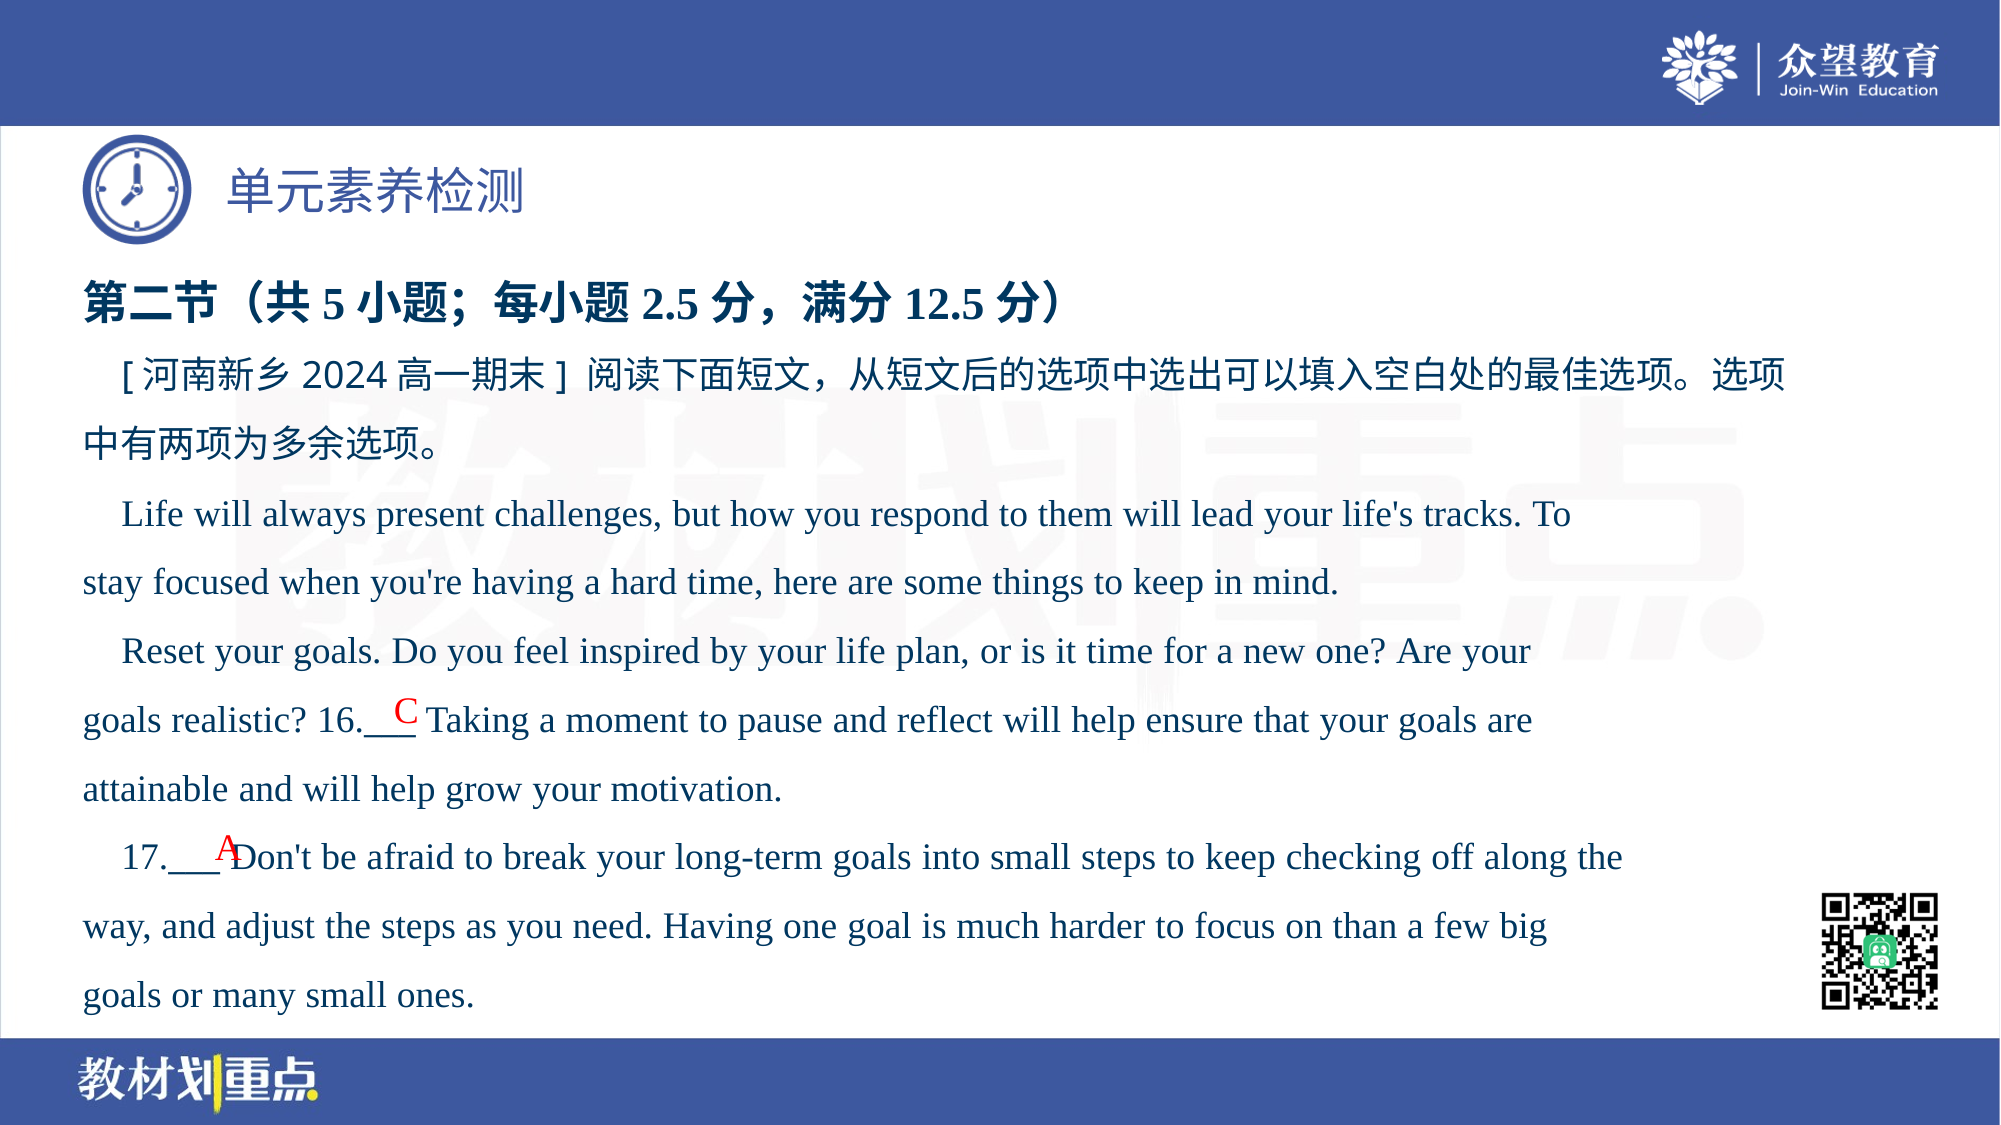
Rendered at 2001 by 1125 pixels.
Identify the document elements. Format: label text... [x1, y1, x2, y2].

text_box [河南新乡2024高一期末] 阅读下面短文，从短文后的选项中选出可以填入空白处的最佳选项。选项 中有两项为多余选项。 Life will always present challenges, but how you respond to them will lead your life's tracks. To stay focused when you're having a hard time, here are some things to keep in mind. Reset your goals. Do you feel inspired by your life plan, or is it time for a new one? Are your goals realistic? 16.___ Taking a moment to pause and reflect will help ensure that your goals are attainable and will help grow your motivation. 17.___ Don't be afraid to break your long-term goals into small steps to keep checking off along the way, and adjust the steps as you need. Having one goal is much harder to focus on than a few big goals or many small ones. [82, 327, 1817, 1015]
text_box A [201, 803, 256, 862]
text_box 第二节（共5小题；每小题2.5分，满分12.5分） [82, 247, 1817, 327]
text_box C [380, 666, 433, 725]
picture [0, 0, 2000, 1125]
